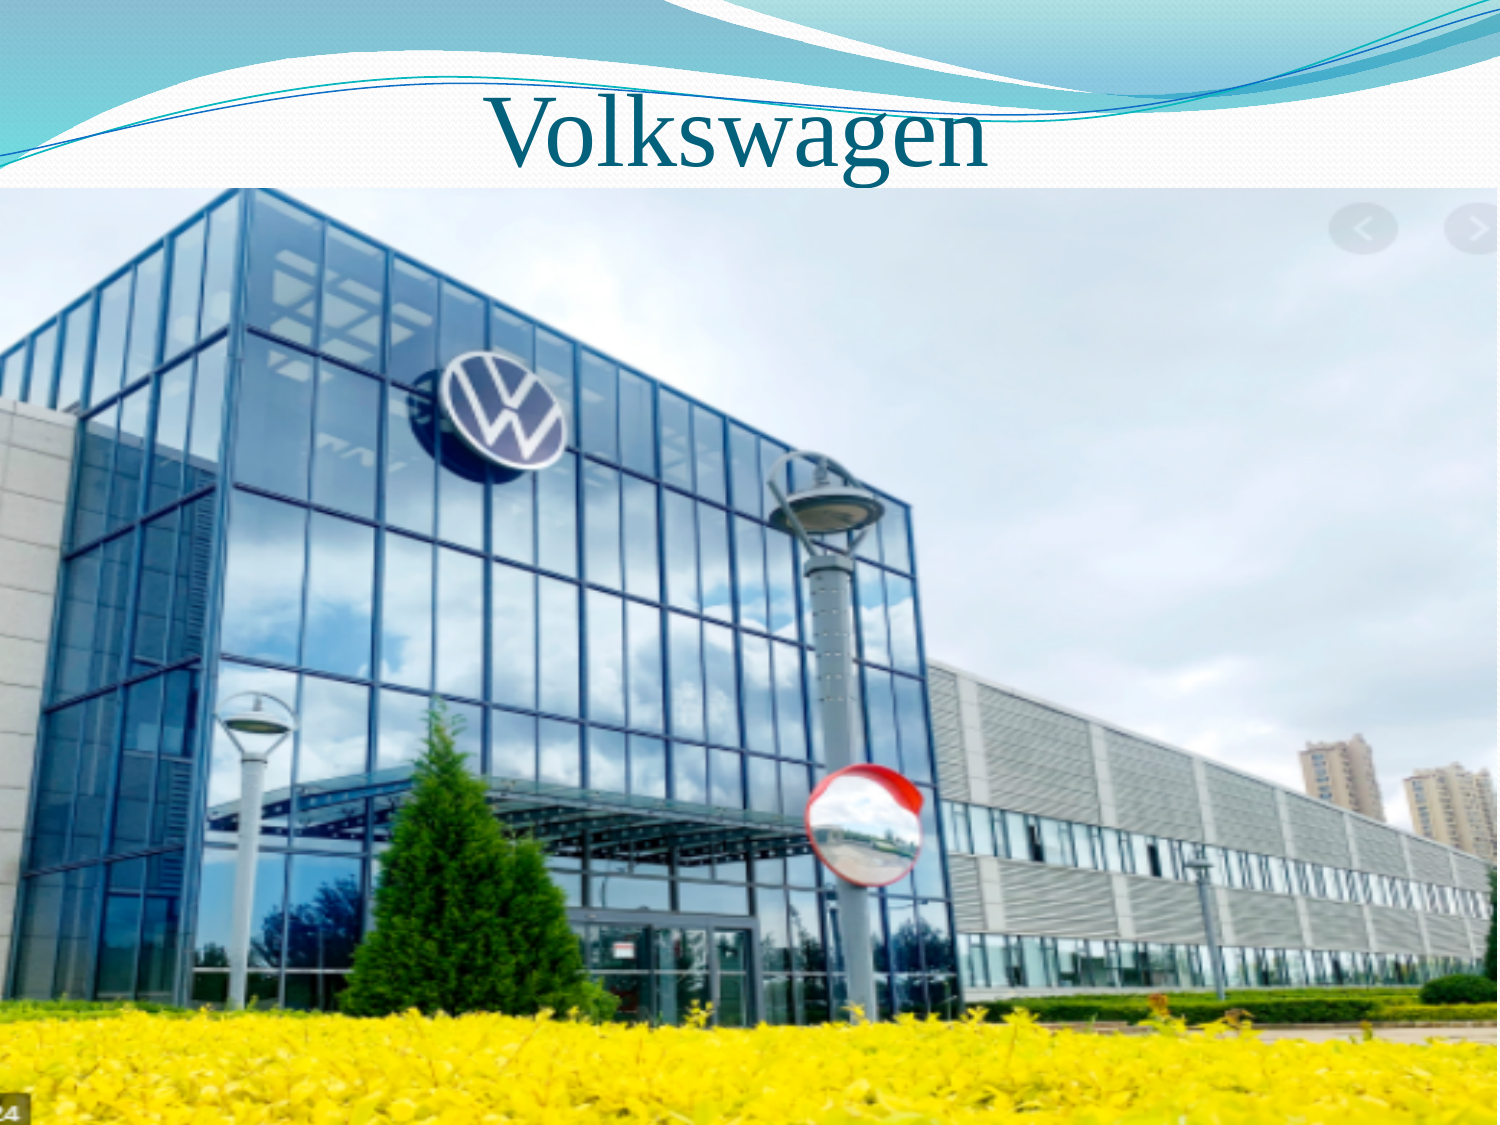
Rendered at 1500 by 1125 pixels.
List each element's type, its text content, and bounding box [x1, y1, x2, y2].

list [0, 188, 1497, 1125]
title Volkswagen [75, 37, 1425, 188]
